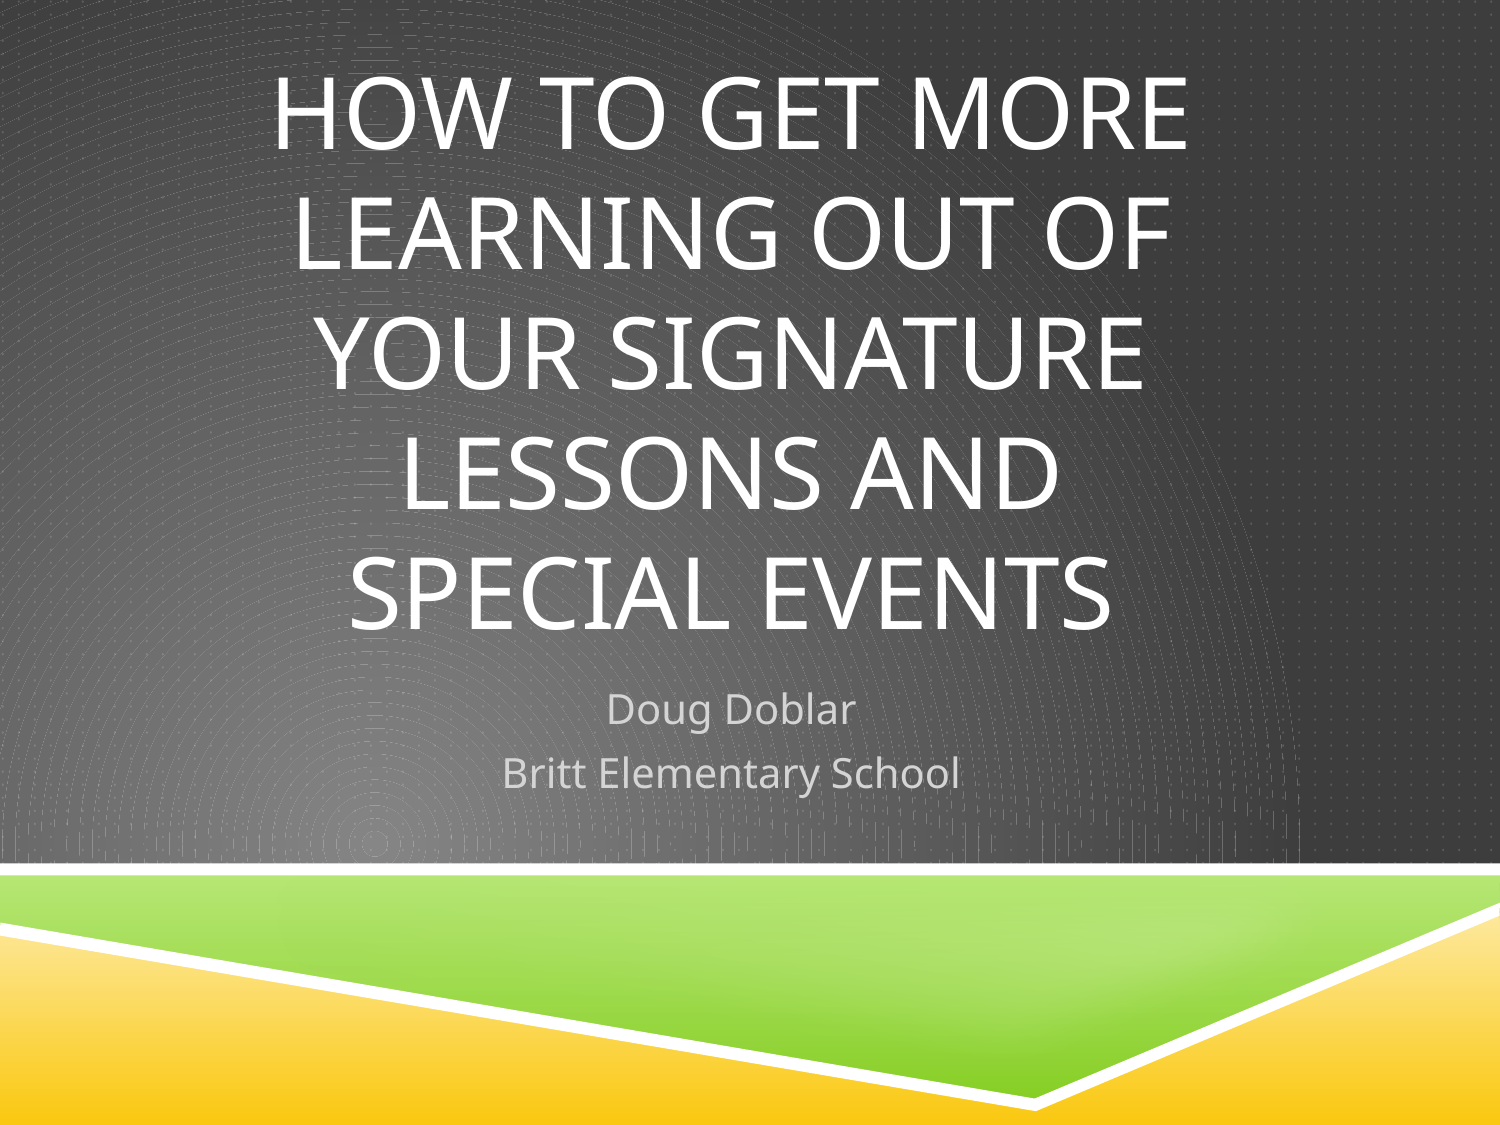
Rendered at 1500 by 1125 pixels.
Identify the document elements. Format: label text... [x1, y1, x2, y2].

subtitle Doug Doblar Britt Elementary School [225, 675, 1238, 860]
title How To Get More Learning Out of Your Signature Lessons and Special Events [225, 287, 1238, 657]
